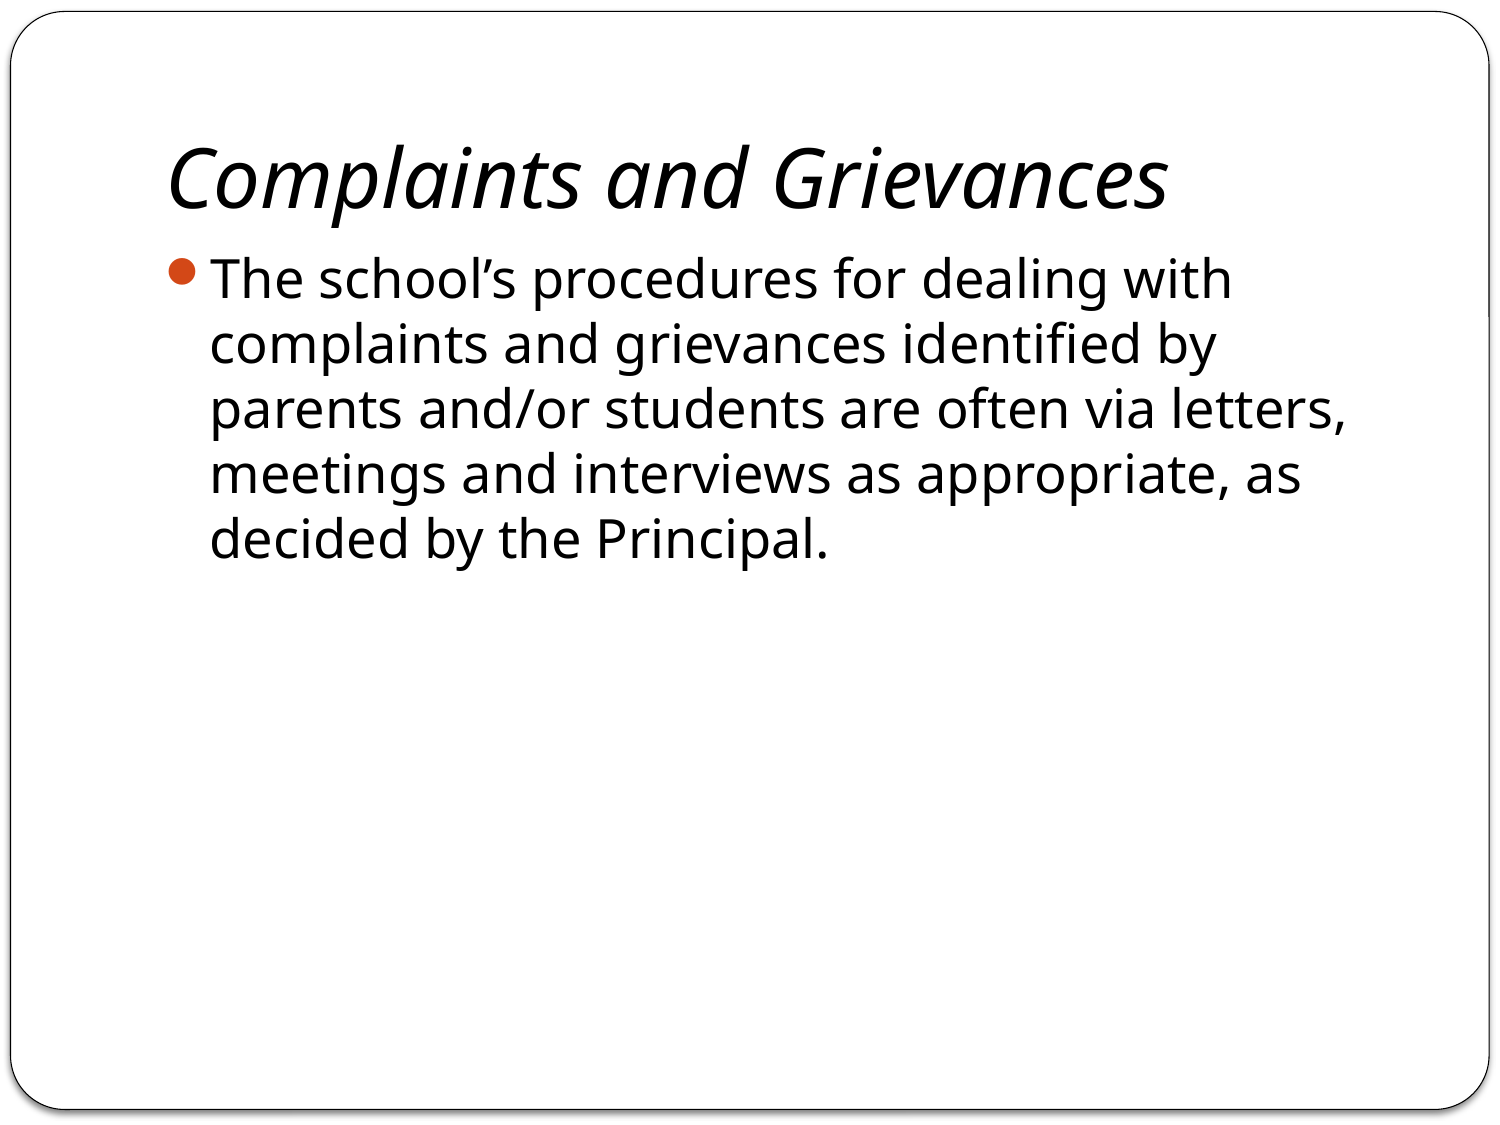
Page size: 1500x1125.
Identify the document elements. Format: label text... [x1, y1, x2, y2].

title Complaints and Grievances [150, 45, 1425, 233]
list The school’s procedures for dealing with complaints and grievances identified by parents and/or students are often via letters, meetings and interviews as appropriate, as decided by the Principal. [150, 237, 1425, 988]
